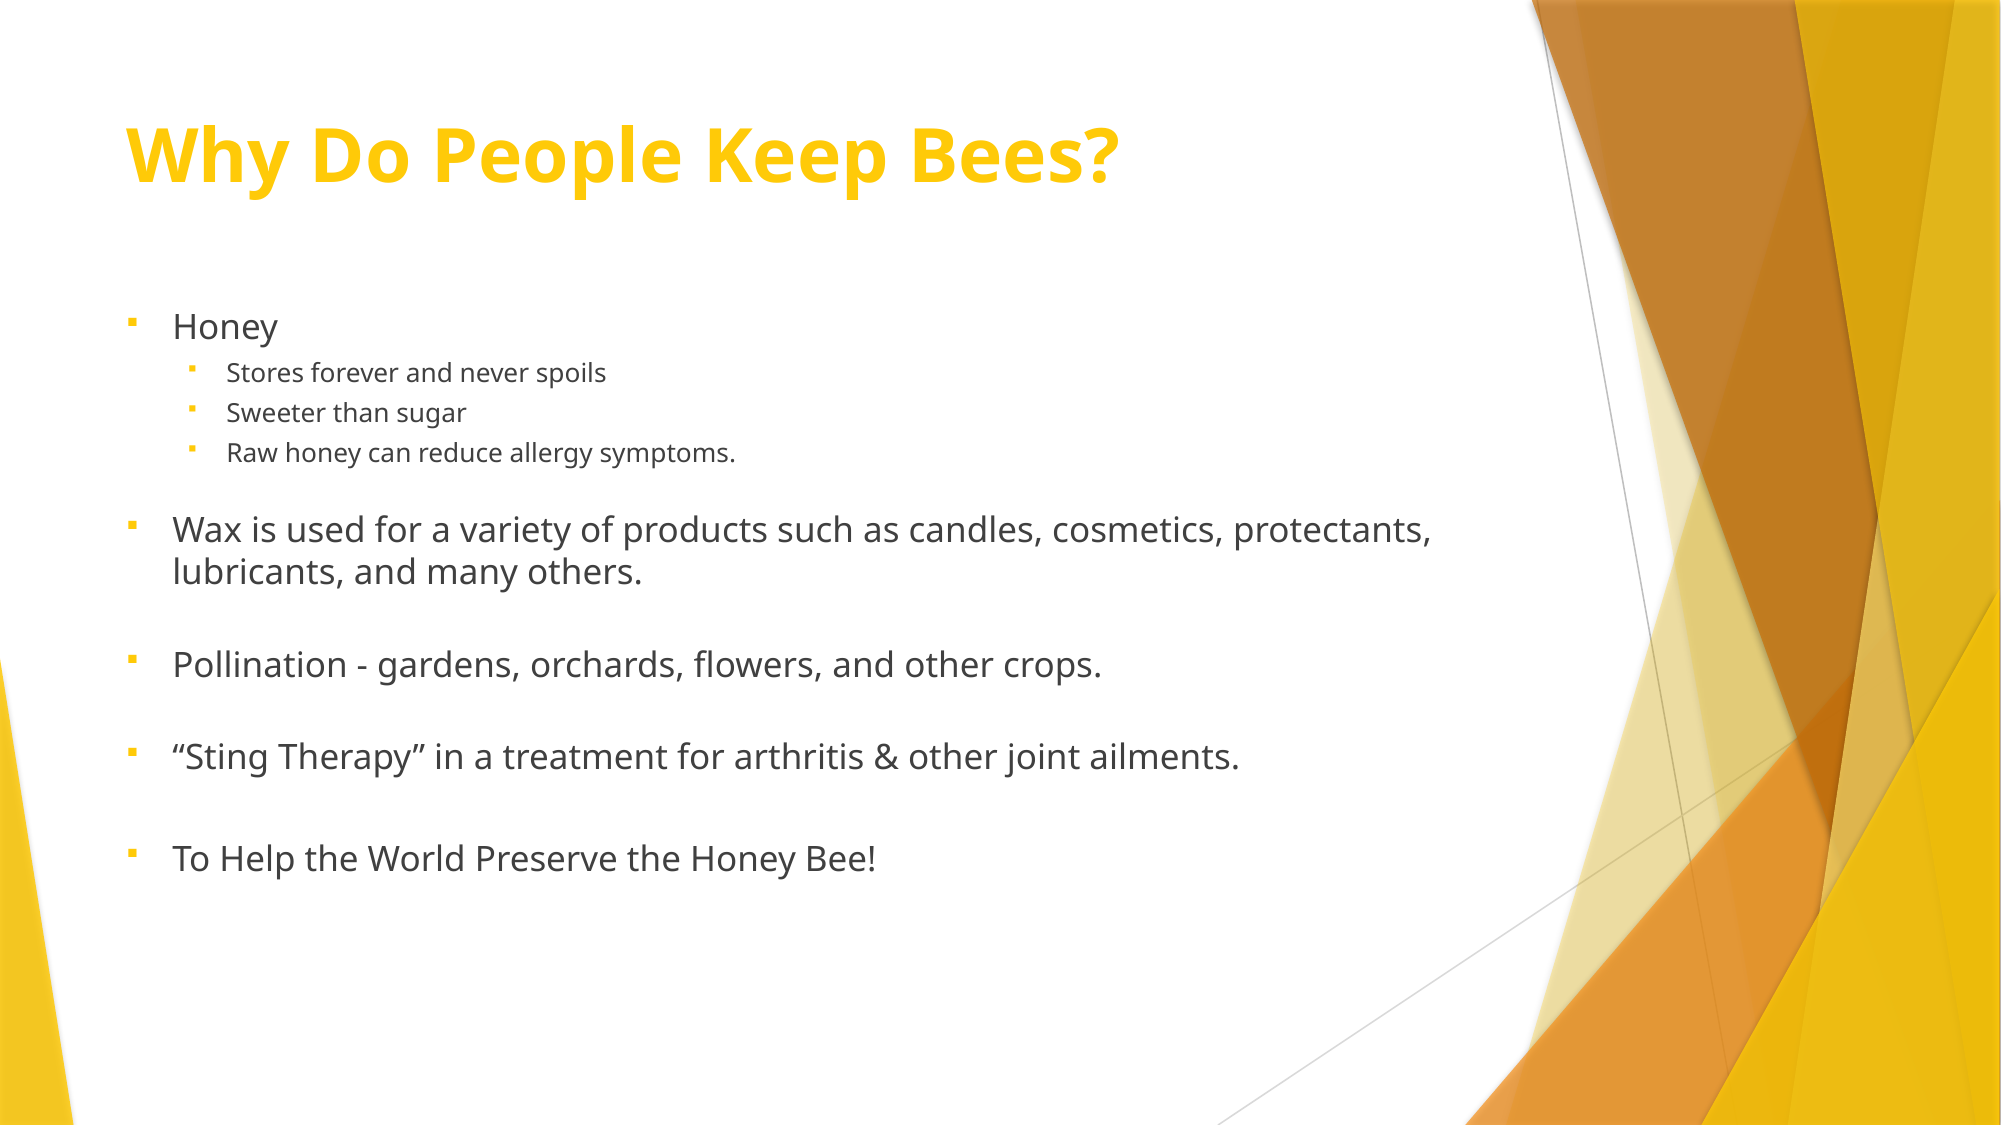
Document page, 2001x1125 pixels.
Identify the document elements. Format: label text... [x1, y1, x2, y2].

title Why Do People Keep Bees? [111, 99, 1522, 245]
list Honey Stores forever and never spoils Sweeter than sugar Raw honey can reduce allergy symptoms. Wax is used for a variety of products such as candles, cosmetics, protectants, lubricants, and many others. Pollination - gardens, orchards, flowers, and other crops. “Sting Therapy” in a treatment for arthritis & other joint ailments. To Help the World Preserve the Honey Bee! [111, 297, 1522, 935]
